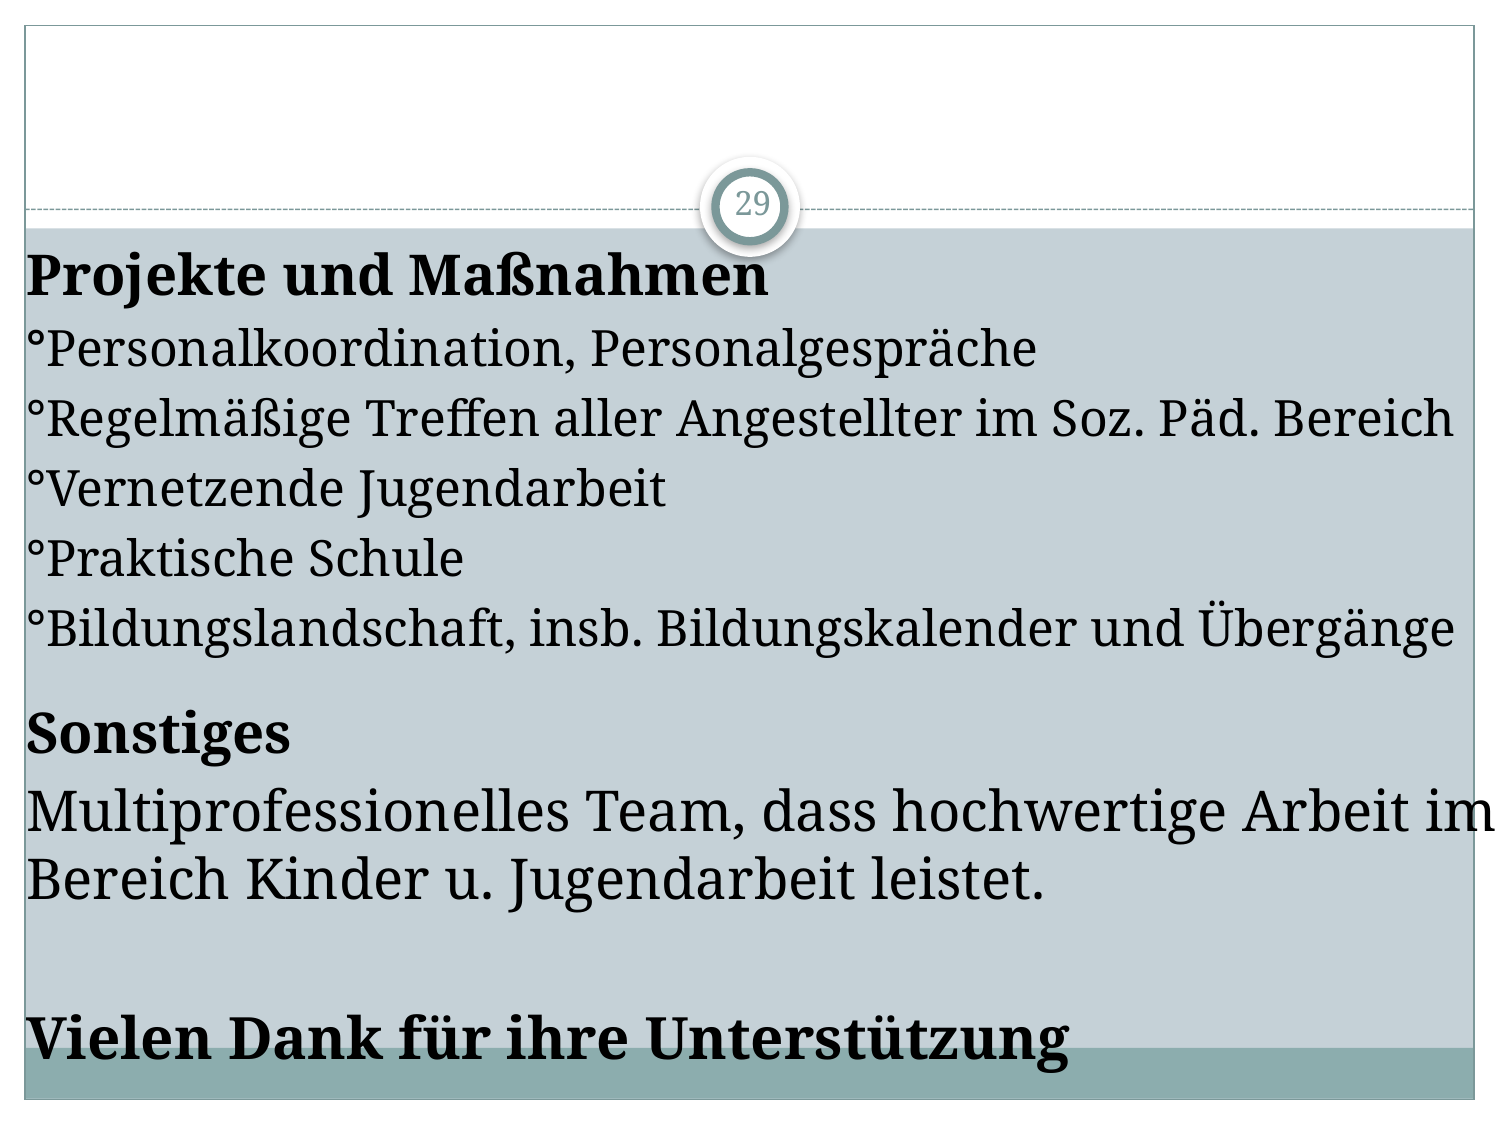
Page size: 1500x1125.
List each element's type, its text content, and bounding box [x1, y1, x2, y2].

list Projekte und Maßnahmen °Personalkoordination, Personalgespräche °Regelmäßige Treffen aller Angestellter im Soz. Päd. Bereich °Vernetzende Jugendarbeit °Praktische Schule °Bildungslandschaft, insb. Bildungskalender und Übergänge Sonstiges Multiprofessionelles Team, dass hochwertige Arbeit im Bereich Kinder u. Jugendarbeit leistet. Vielen Dank für ihre Unterstützung [0, 231, 1500, 1083]
slide_number 29 [715, 168, 791, 231]
